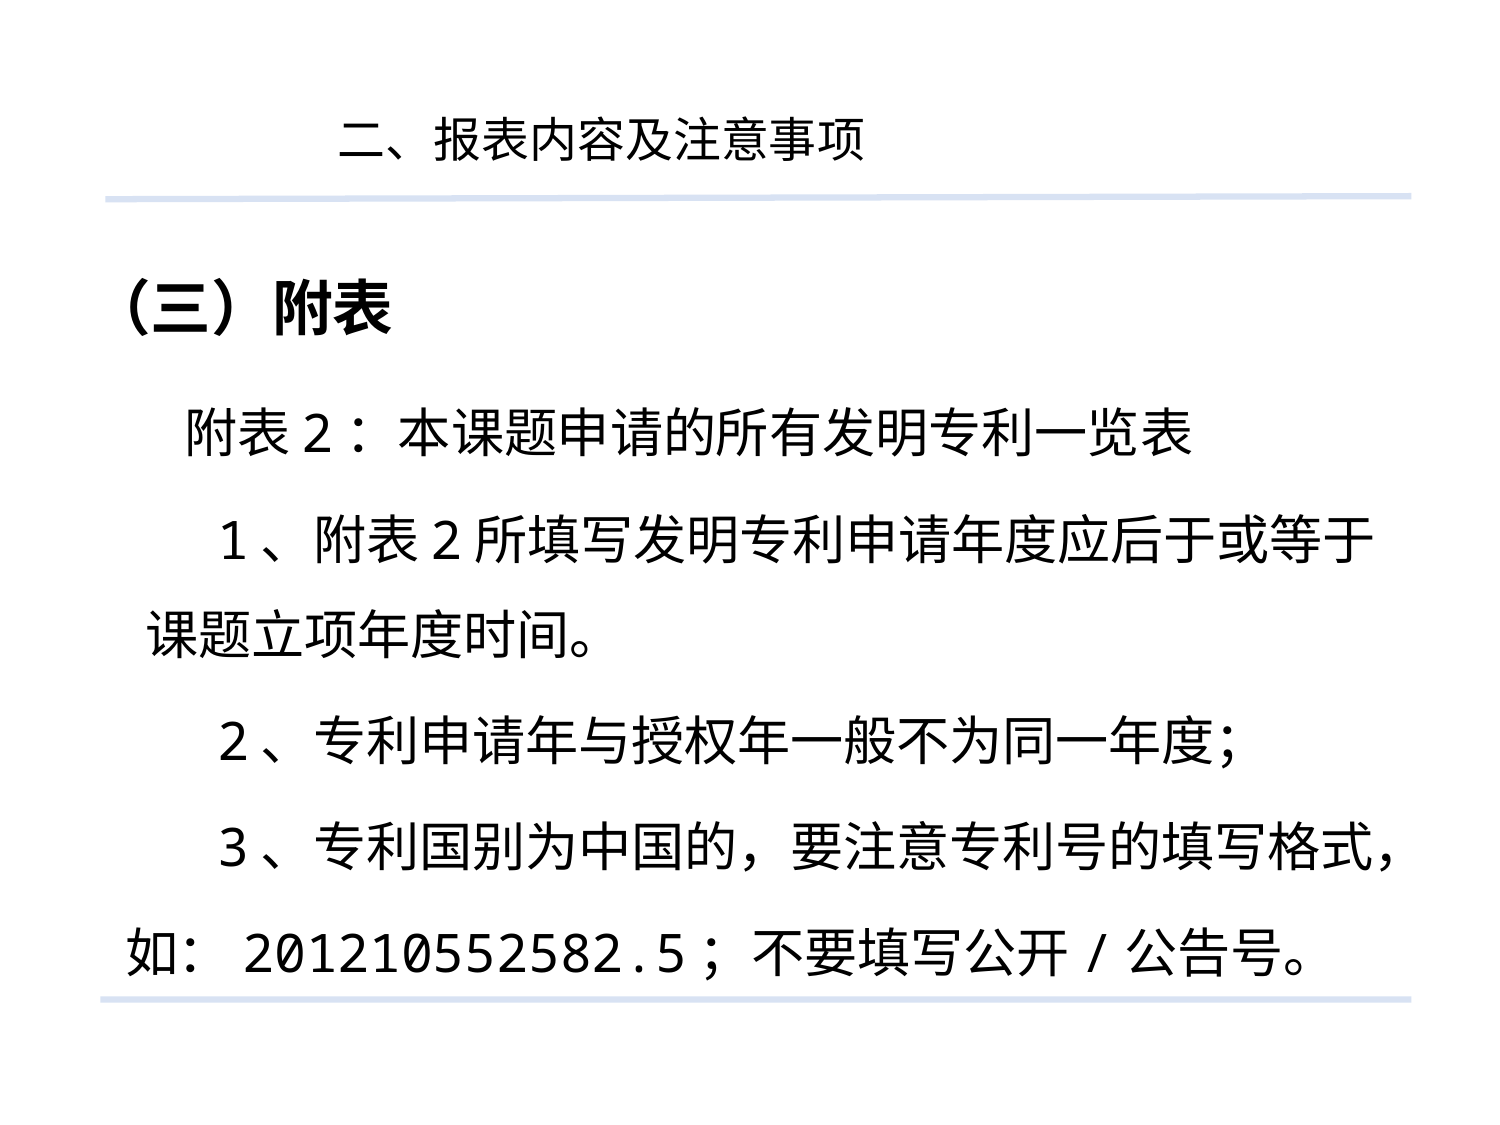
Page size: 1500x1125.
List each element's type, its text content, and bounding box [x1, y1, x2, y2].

list （三）附表 附表2：本课题申请的所有发明专利一览表 1、附表2所填写发明专利申请年度应后于或等于课题立项年度时间。 2、专利申请年与授权年一般不为同一年度； 3、专利国别为中国的，要注意专利号的填写格式， 如：201210552582.5；不要填写公开/公告号。 [75, 262, 1425, 1005]
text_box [105, 195, 1412, 200]
title 二、报表内容及注意事项 [75, 101, 1128, 233]
